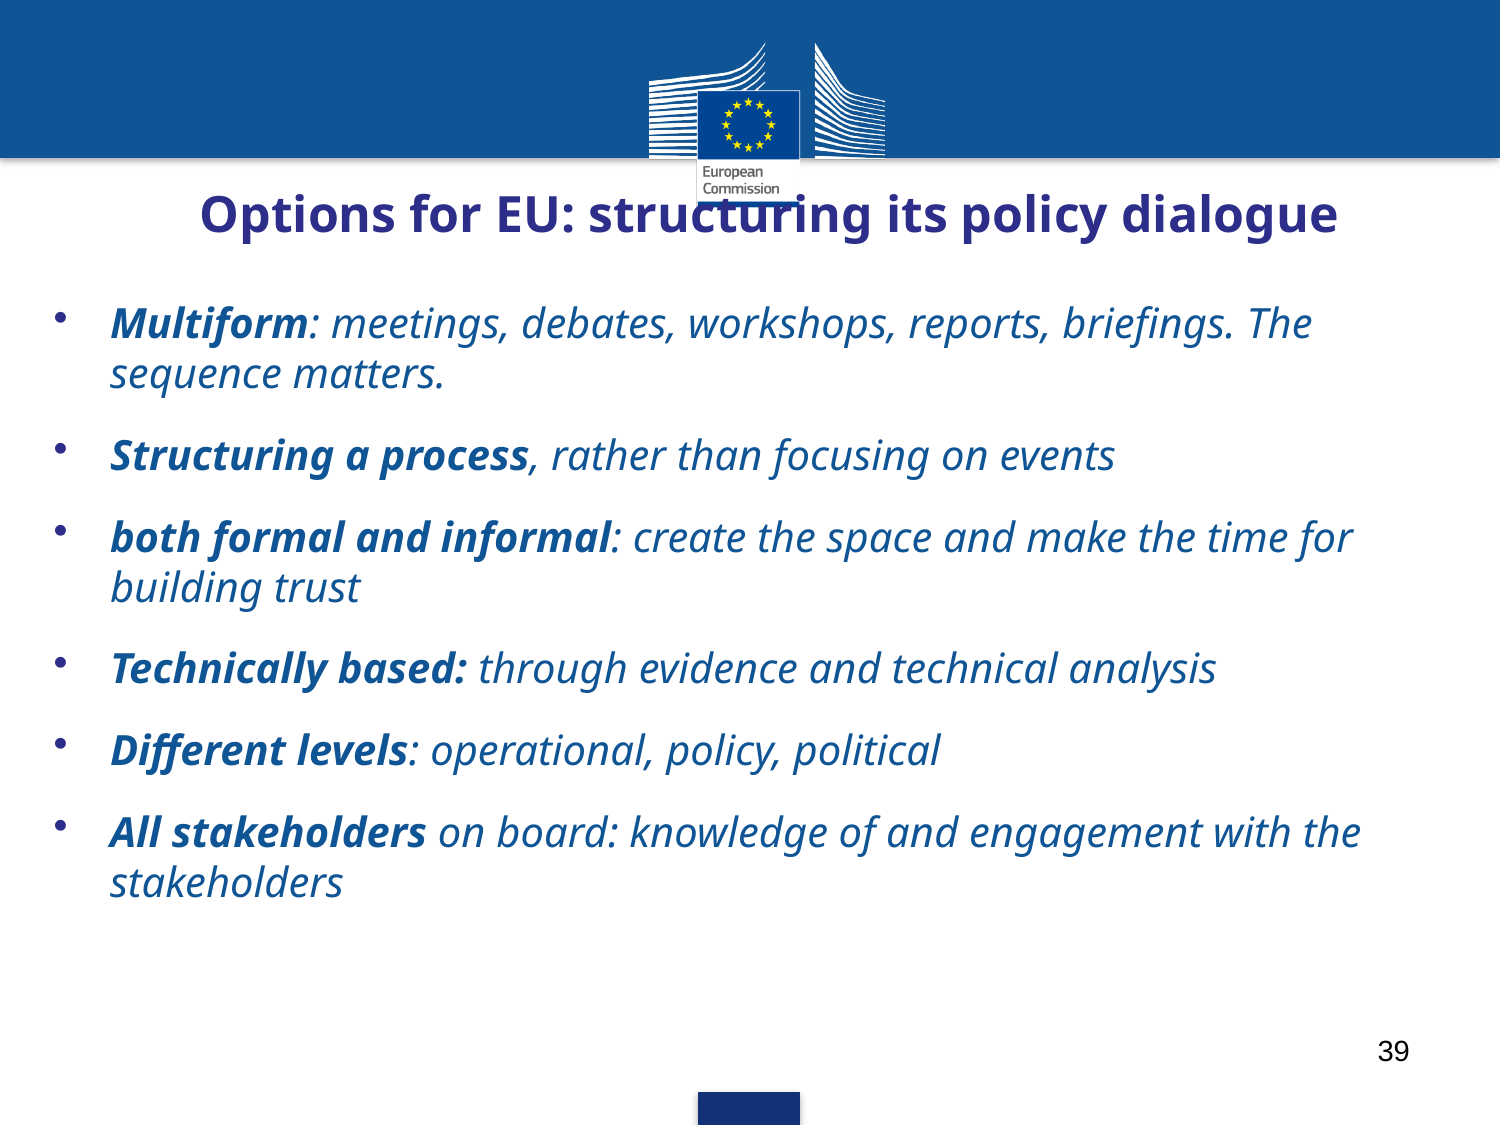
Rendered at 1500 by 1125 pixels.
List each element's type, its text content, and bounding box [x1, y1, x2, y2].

slide_number 39 [1074, 1024, 1426, 1103]
picture [649, 42, 885, 174]
list Options for EU: structuring its policy dialogue Multiform: meetings, debates, workshops, reports, briefings. The sequence matters. Structuring a process, rather than focusing on events both formal and informal: create the space and make the time for building trust Technically based: through evidence and technical analysis Different levels: operational, policy, political All stakeholders on board: knowledge of and engagement with the stakeholders [38, 174, 1500, 1014]
